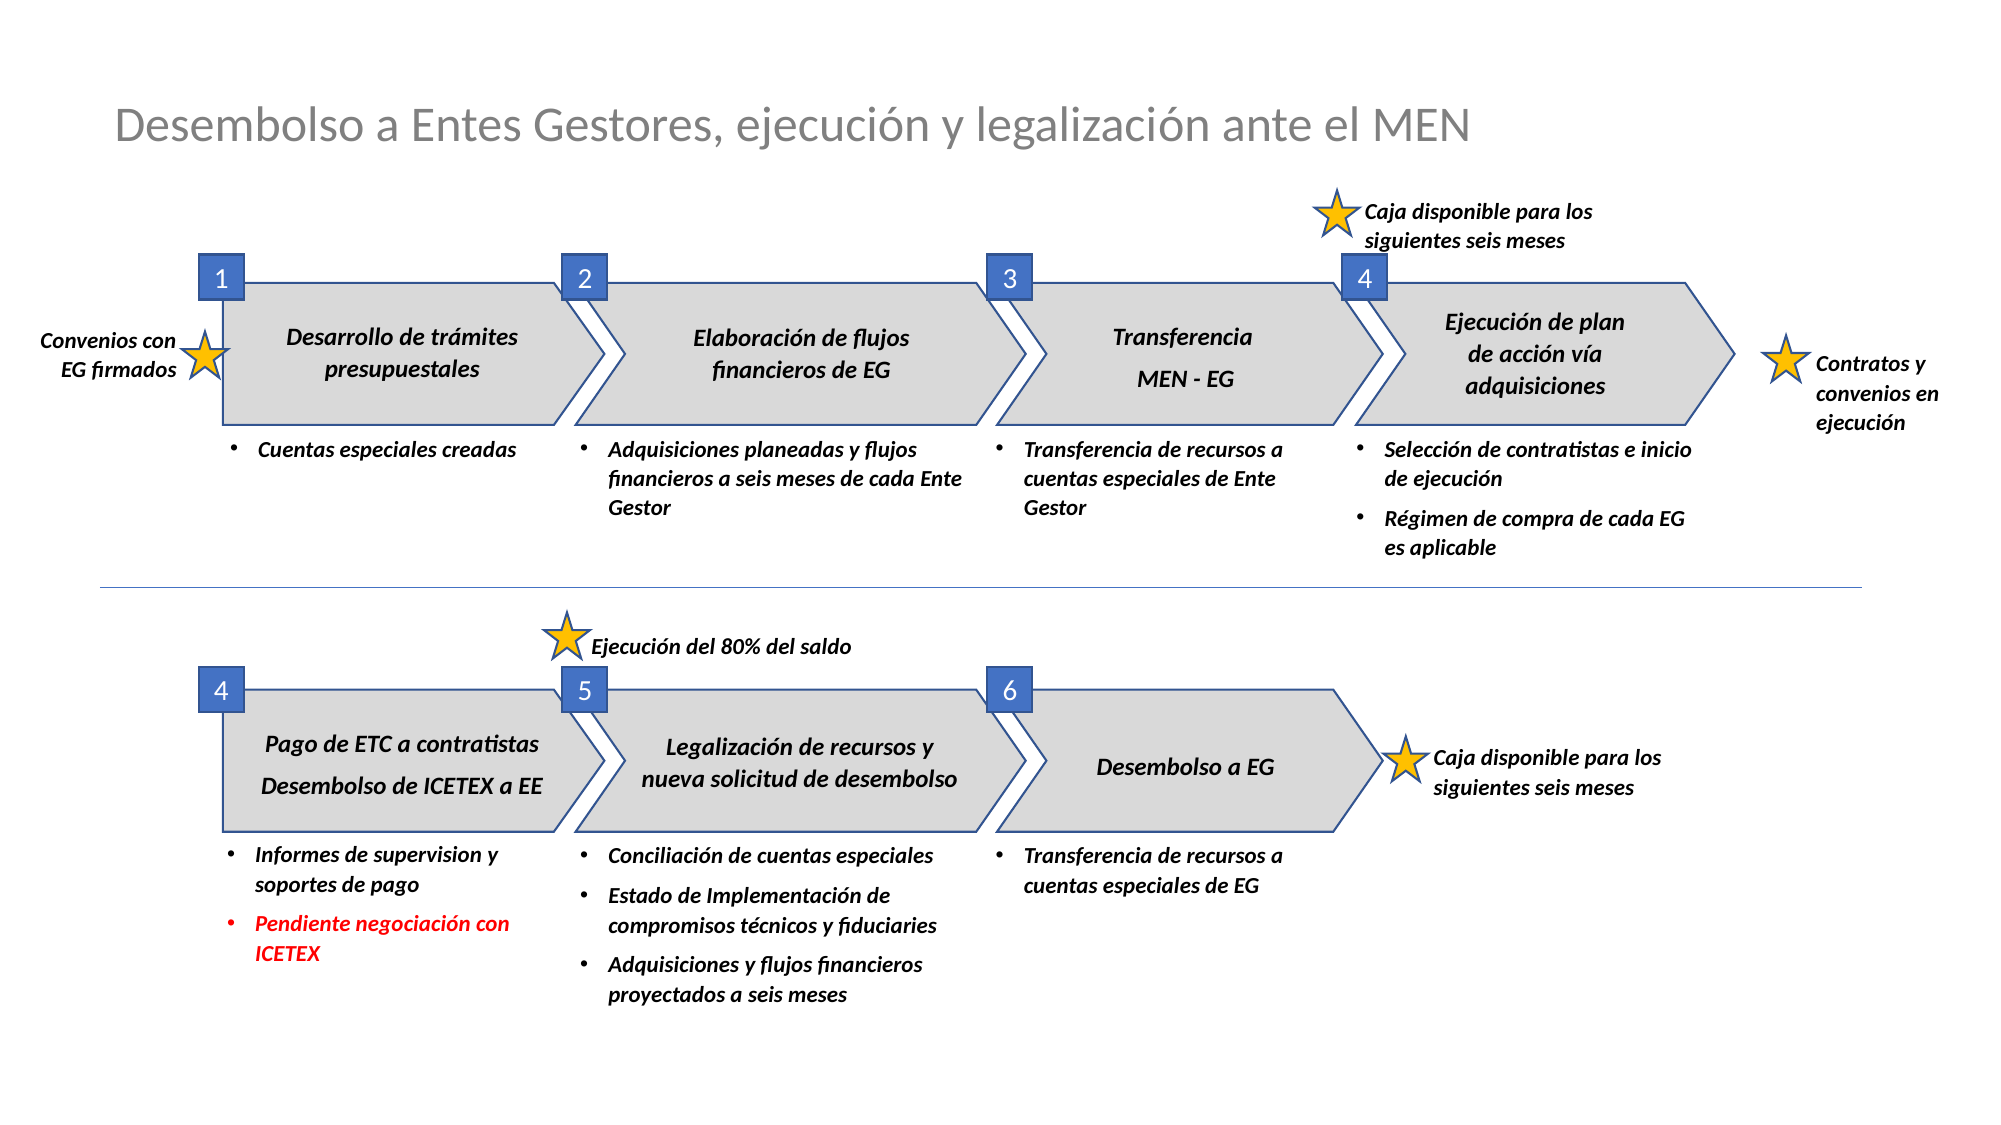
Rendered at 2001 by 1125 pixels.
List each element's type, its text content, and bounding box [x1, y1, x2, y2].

text_box Adquisiciones planeadas y flujos financieros a seis meses de cada Ente Gestor [565, 425, 1005, 528]
text_box Informes de supervision y soportes de pago Pendiente negociación con ICETEX [212, 830, 590, 974]
text_box [1380, 732, 1432, 785]
text_box 4 [198, 666, 245, 713]
text_box Cuentas especiales creadas [215, 425, 606, 470]
text_box [575, 688, 1027, 831]
text_box Convenios con EG firmados [7, 316, 192, 390]
text_box Contratos y convenios en ejecución [1773, 339, 1984, 443]
text_box Selección de contratistas e inicio de ejecución Régimen de compra de cada EG es aplicable [1341, 425, 1719, 568]
text_box 1 [198, 253, 245, 301]
text_box Caja disponible para los siguientes seis meses [1322, 187, 1663, 261]
text_box 3 [986, 253, 1033, 282]
text_box 2 [561, 253, 608, 282]
text_box Pago de ETC a contratistas Desembolso de ICETEX a EE [242, 717, 563, 807]
text_box [1759, 331, 1813, 385]
text_box 6 [986, 666, 1033, 713]
text_box Caja disponible para los siguientes seis meses [1390, 733, 1732, 807]
text_box [178, 328, 222, 381]
text_box 5 [561, 666, 608, 713]
text_box Transferencia de recursos a cuentas especiales de EG [1005, 831, 1358, 906]
text_box Ejecución del 80% del saldo [548, 622, 1075, 667]
text_box [221, 688, 606, 830]
text_box 4 [1341, 253, 1388, 282]
text_box [1311, 186, 1363, 239]
text_box [996, 688, 1385, 833]
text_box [222, 282, 1735, 425]
text_box Legalización de recursos y nueva solicitud de desembolso [624, 721, 975, 801]
text_box Desembolso a EG [1037, 741, 1334, 789]
text_box Transferencia de recursos a cuentas especiales de Ente Gestor [1005, 425, 1341, 528]
text_box Conciliación de cuentas especiales Estado de Implementación de compromisos técnicos y fiduciaries Adquisiciones y flujos financieros proyectados a seis meses [565, 831, 1005, 1015]
text_box [540, 608, 594, 662]
text_box Desembolso a Entes Gestores, ejecución y legalización ante el MEN [99, 79, 1888, 164]
